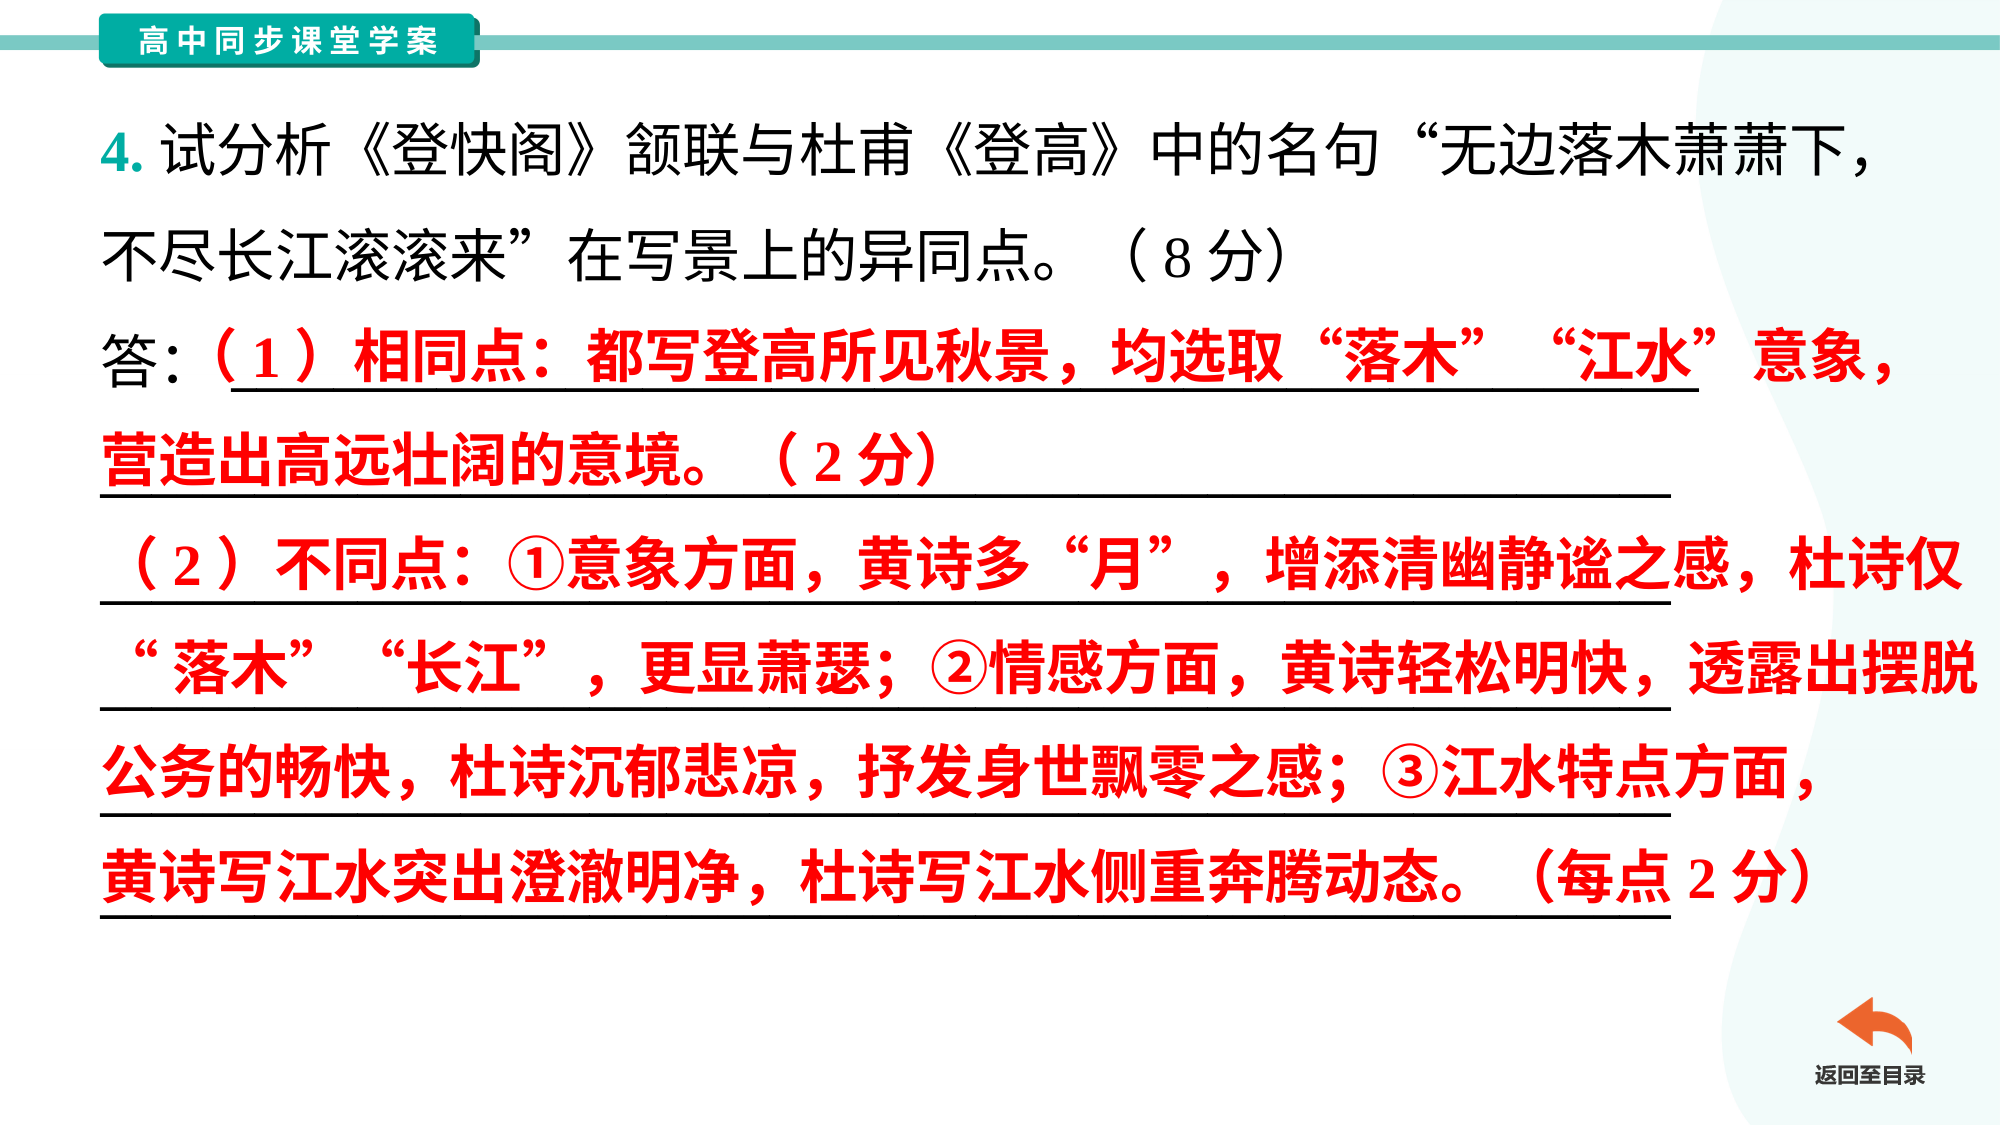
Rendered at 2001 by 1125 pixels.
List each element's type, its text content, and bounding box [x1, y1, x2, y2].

text_box 4.试分析《登快阁》颔联与杜甫《登高》中的名句“无边落木萧萧下， 不尽长江滚滚来”在写景上的异同点。（8分） 答：_________________________________________________________ _____________________________________________________________ _____________________________________________________________ _____________________________________________________________ _____________________________________________________________ _____________________________________________________________ [100, 898, 1899, 907]
picture [0, 0, 2000, 1125]
text_box 4.试分析《登快阁》颔联与杜甫《登高》中的名句“无边落木萧萧下， 不尽长江滚滚来”在写景上的异同点。（8分） 答：_________________________________________________________ _____________________________________________________________ _____________________________________________________________ _____________________________________________________________ _____________________________________________________________ _____________________________________________________________ [100, 76, 1899, 284]
text_box （1）相同点：都写登高所见秋景，均选取“落木”“江水”意象， 营造出高远壮阔的意境。（2分） （2）不同点：①意象方面，黄诗多“月”，增添清幽静谧之感，杜诗仅 “落木”“长江”，更显萧瑟；②情感方面，黄诗轻松明快，透露出摆脱 公务的畅快，杜诗沉郁悲凉，抒发身世飘零之感；③江水特点方面， 黄诗写江水突出澄澈明净，杜诗写江水侧重奔腾动态。（每点2分） [100, 284, 1899, 898]
